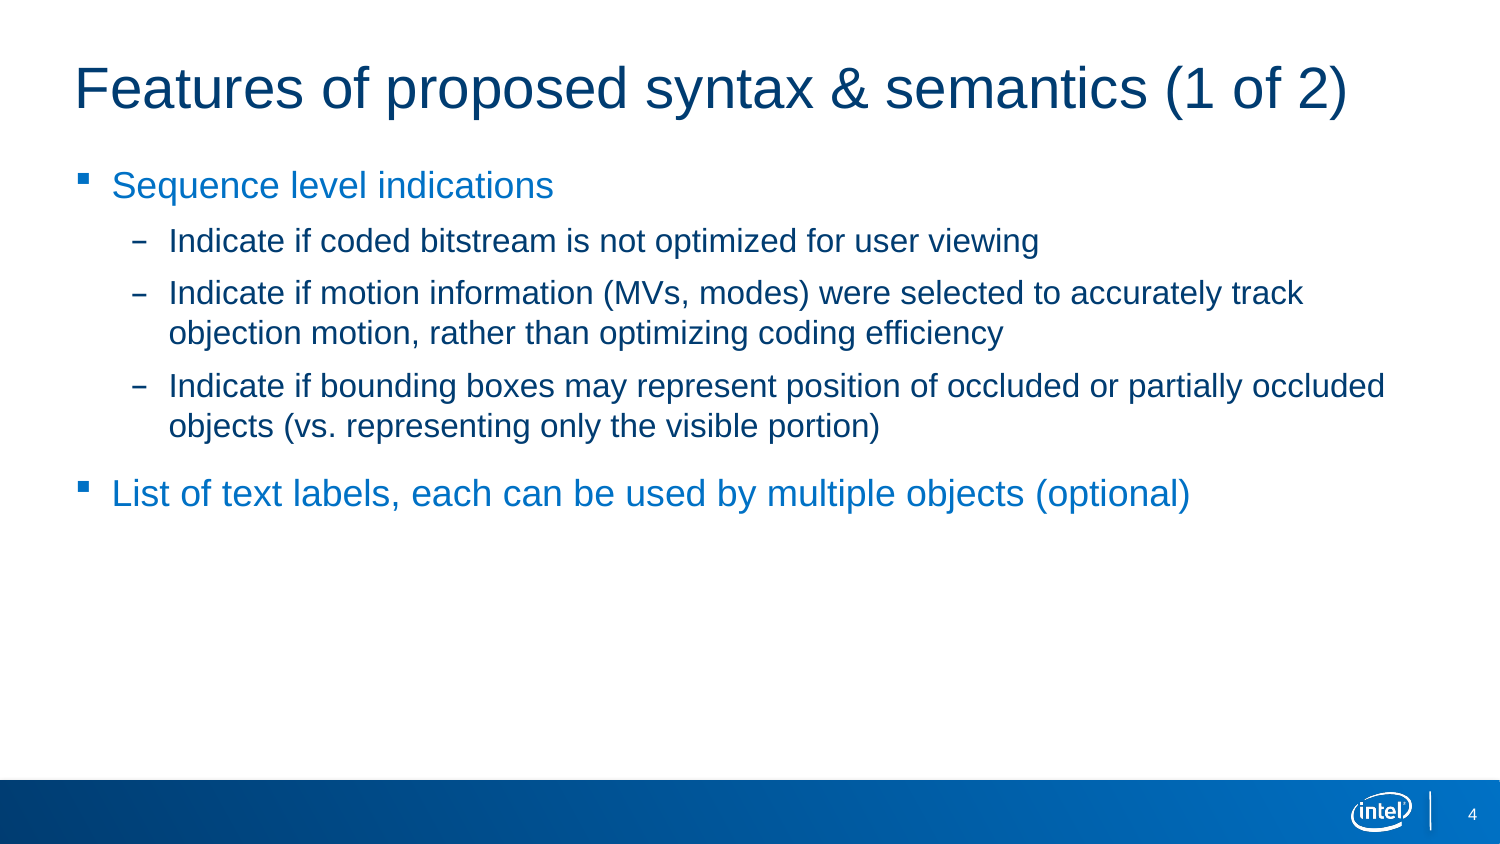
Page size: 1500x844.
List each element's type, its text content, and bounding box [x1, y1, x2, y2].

slide_number 4 [1127, 791, 1478, 837]
list Sequence level indications Indicate if coded bitstream is not optimized for user viewing Indicate if motion information (MVs, modes) were selected to accurately track objection motion, rather than optimizing coding efficiency Indicate if bounding boxes may represent position of occluded or partially occluded objects (vs. representing only the visible portion) List of text labels, each can be used by multiple objects (optional) [74, 161, 1425, 760]
title Features of proposed syntax & semantics (1 of 2) [74, 50, 1425, 161]
